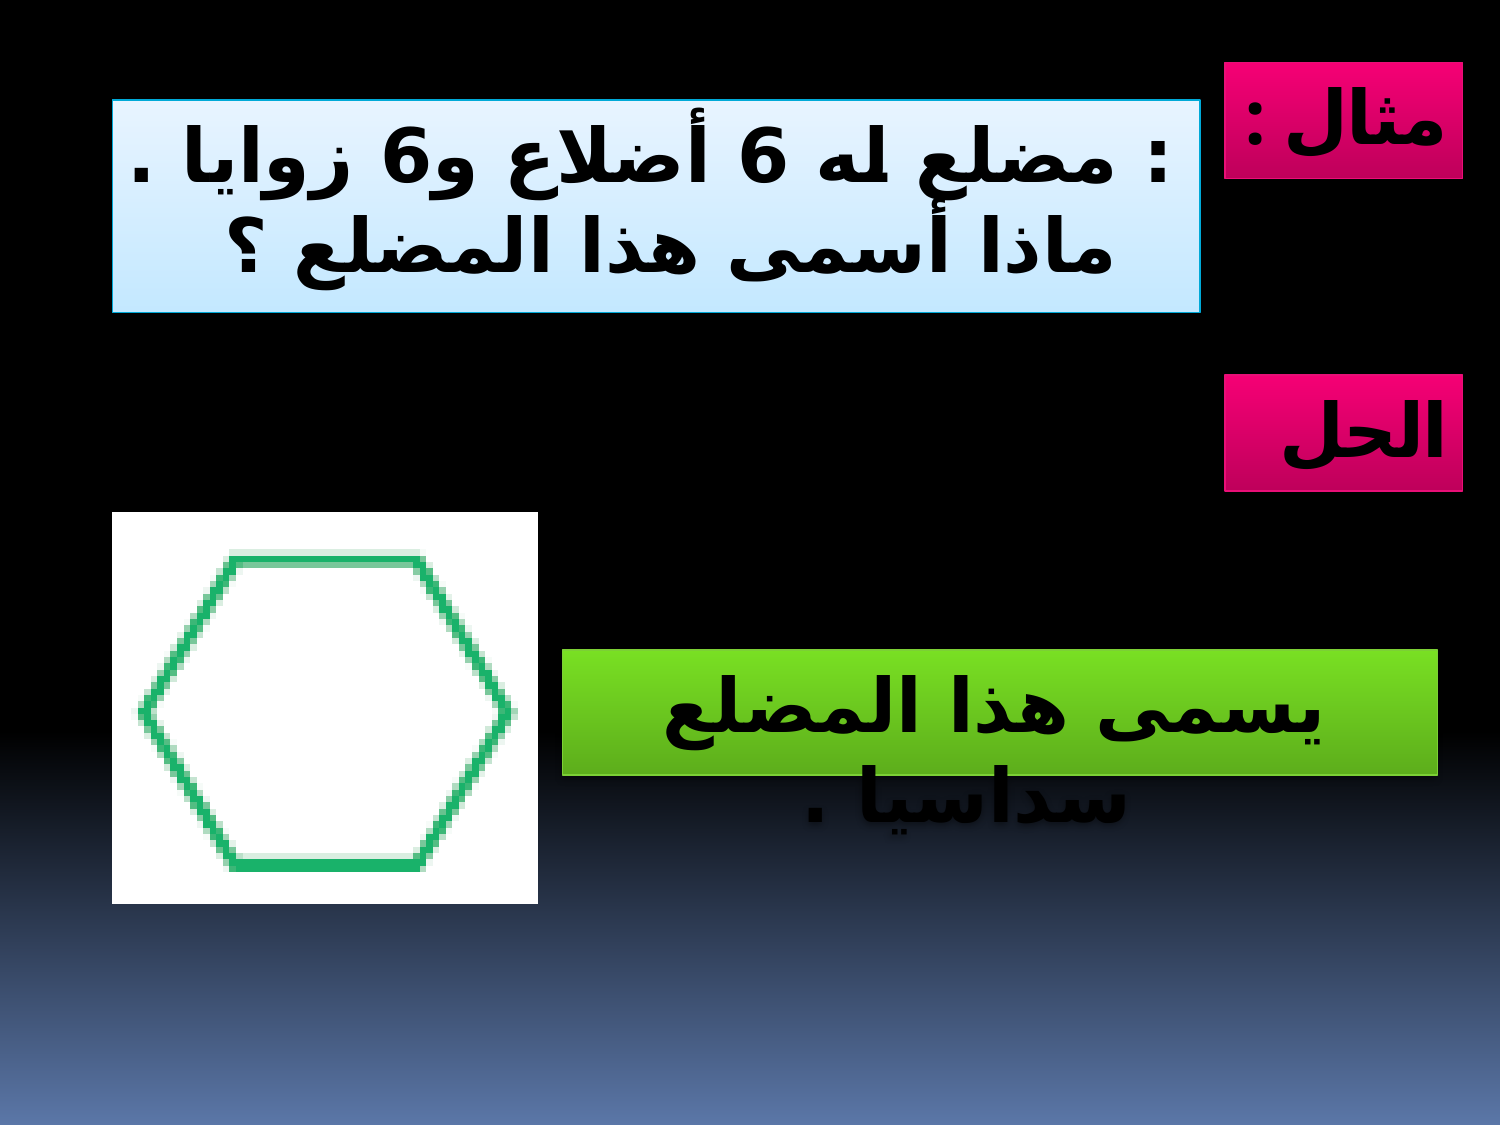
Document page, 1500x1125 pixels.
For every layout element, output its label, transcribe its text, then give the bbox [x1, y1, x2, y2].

text_box الحل [1224, 374, 1463, 492]
text_box يسمى هذا المضلع سداسيا . [562, 649, 1438, 776]
text_box : مضلع له 6 أضلاع و6 زوايا . ماذا أسمى هذا المضلع ؟ [112, 99, 1201, 313]
text_box مثال : [1224, 62, 1463, 179]
picture [112, 512, 538, 905]
